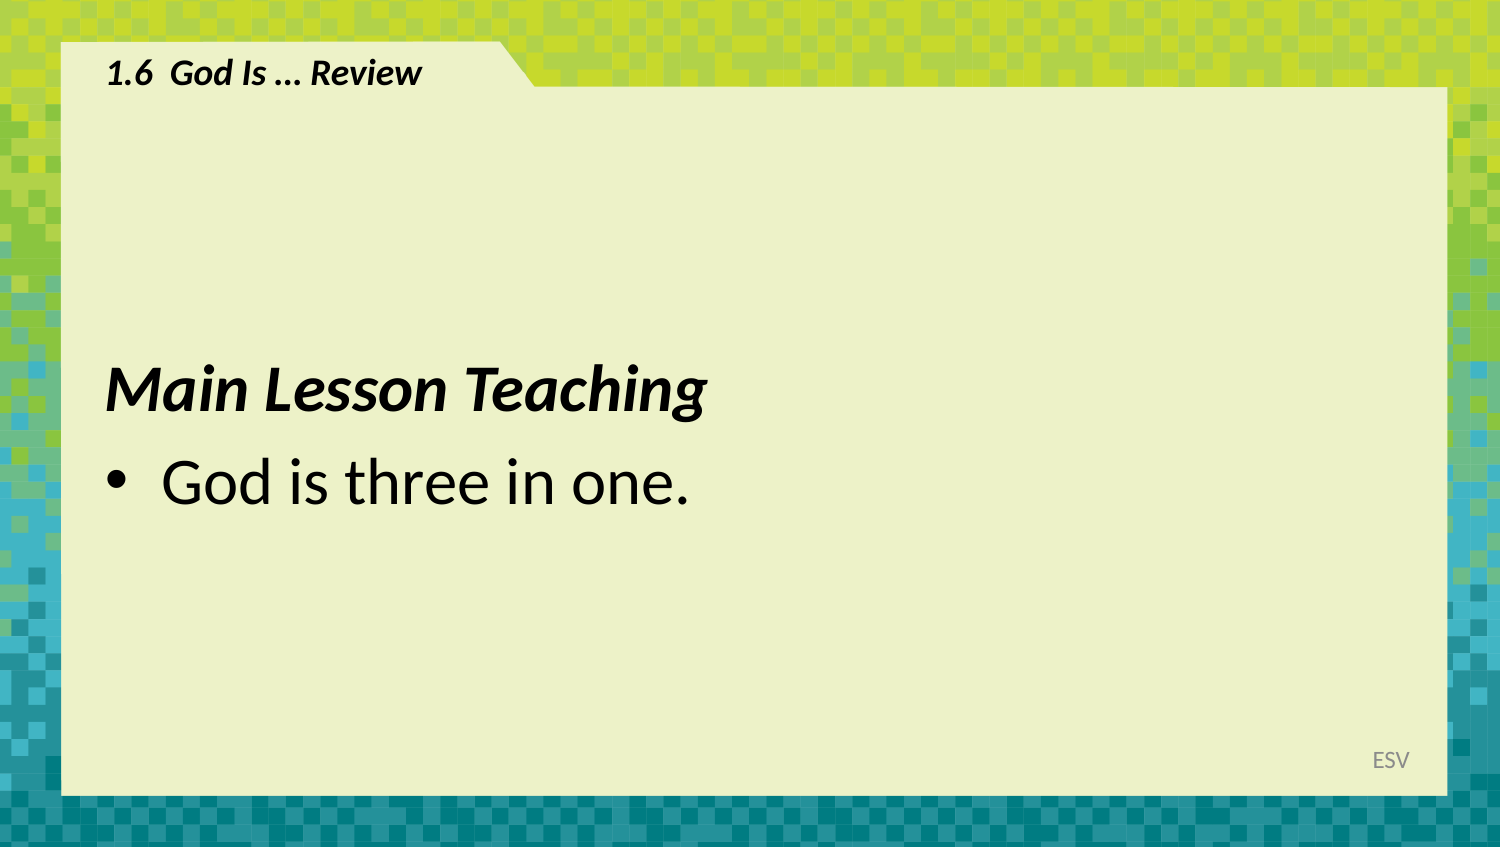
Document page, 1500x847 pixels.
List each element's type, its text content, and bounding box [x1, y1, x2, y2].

footer ESV [950, 736, 1425, 782]
title 1.6 God Is … Review [89, 33, 1420, 108]
list Main Lesson Teaching God is three in one. [89, 141, 1403, 722]
picture [0, 0, 1500, 847]
